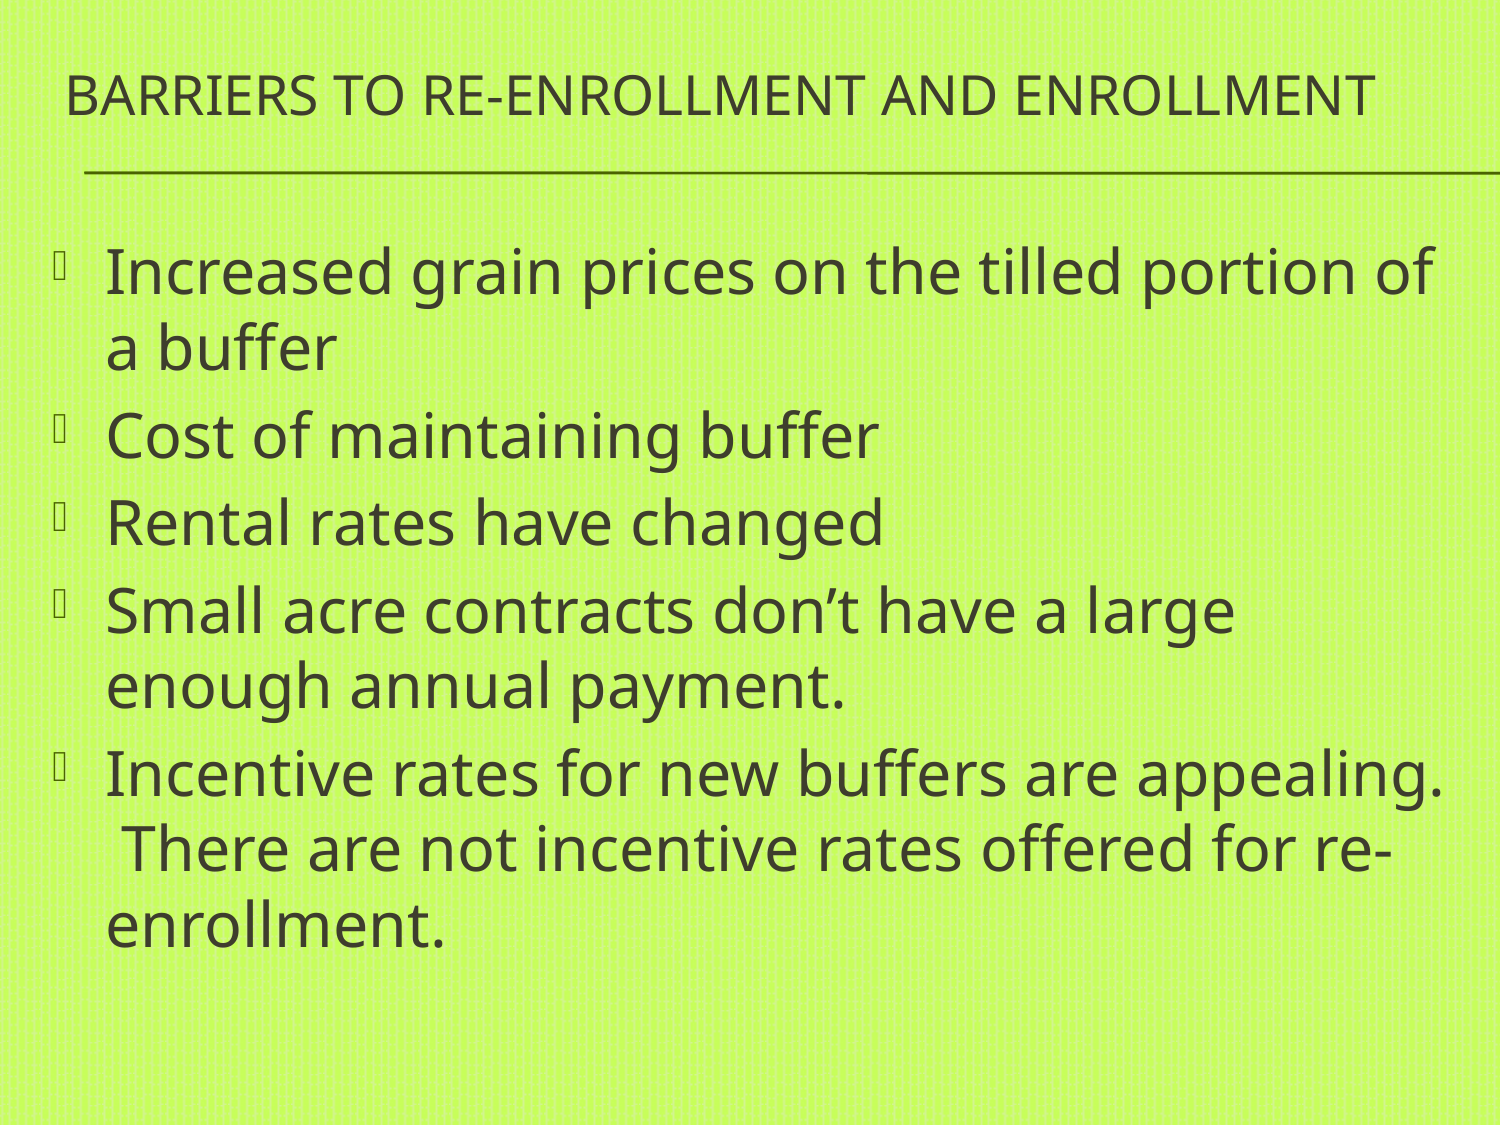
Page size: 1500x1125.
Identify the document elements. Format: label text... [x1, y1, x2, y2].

list Increased grain prices on the tilled portion of a buffer Cost of maintaining buffer Rental rates have changed Small acre contracts don’t have a large enough annual payment. Incentive rates for new buffers are appealing. There are not incentive rates offered for re-enrollment. [37, 224, 1463, 968]
title Barriers to re-enrollment and enrollment [50, 24, 1475, 163]
